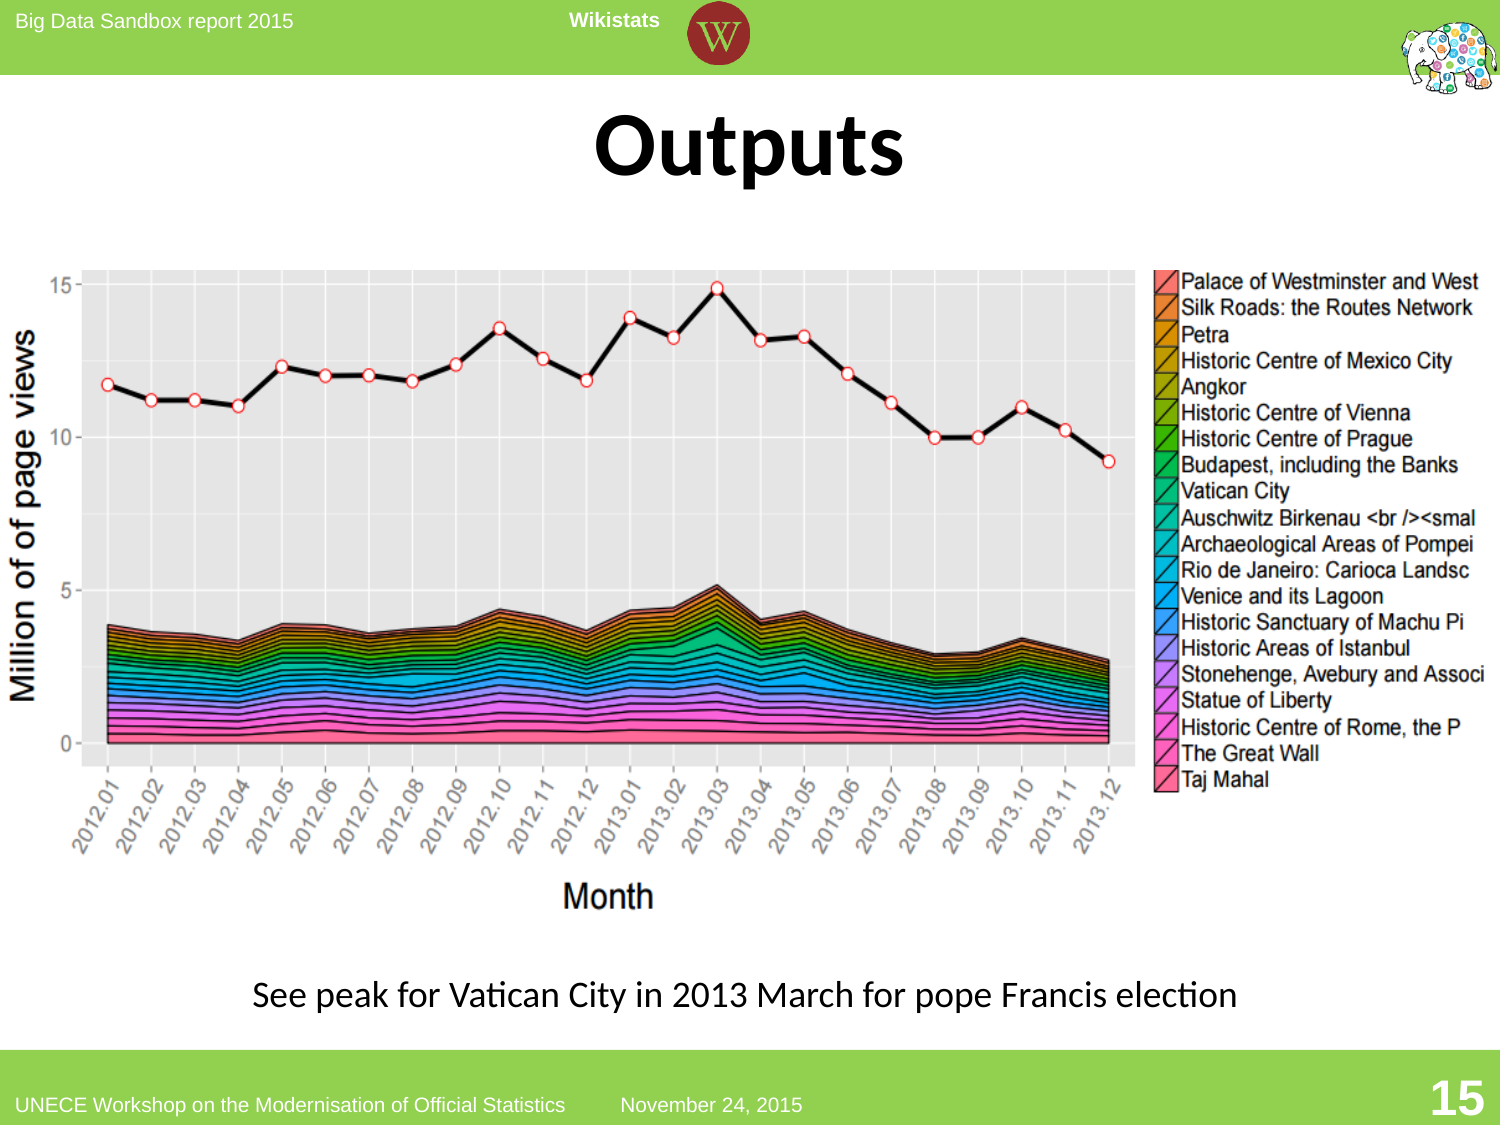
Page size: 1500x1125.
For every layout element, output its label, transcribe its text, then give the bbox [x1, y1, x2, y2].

text_box See peak for Vatican City in 2013 March for pope Francis election [237, 962, 1313, 1023]
picture [0, 270, 1500, 913]
picture [1388, 15, 1500, 96]
slide_number 15 [1388, 1058, 1500, 1125]
title Outputs [75, 45, 1425, 233]
